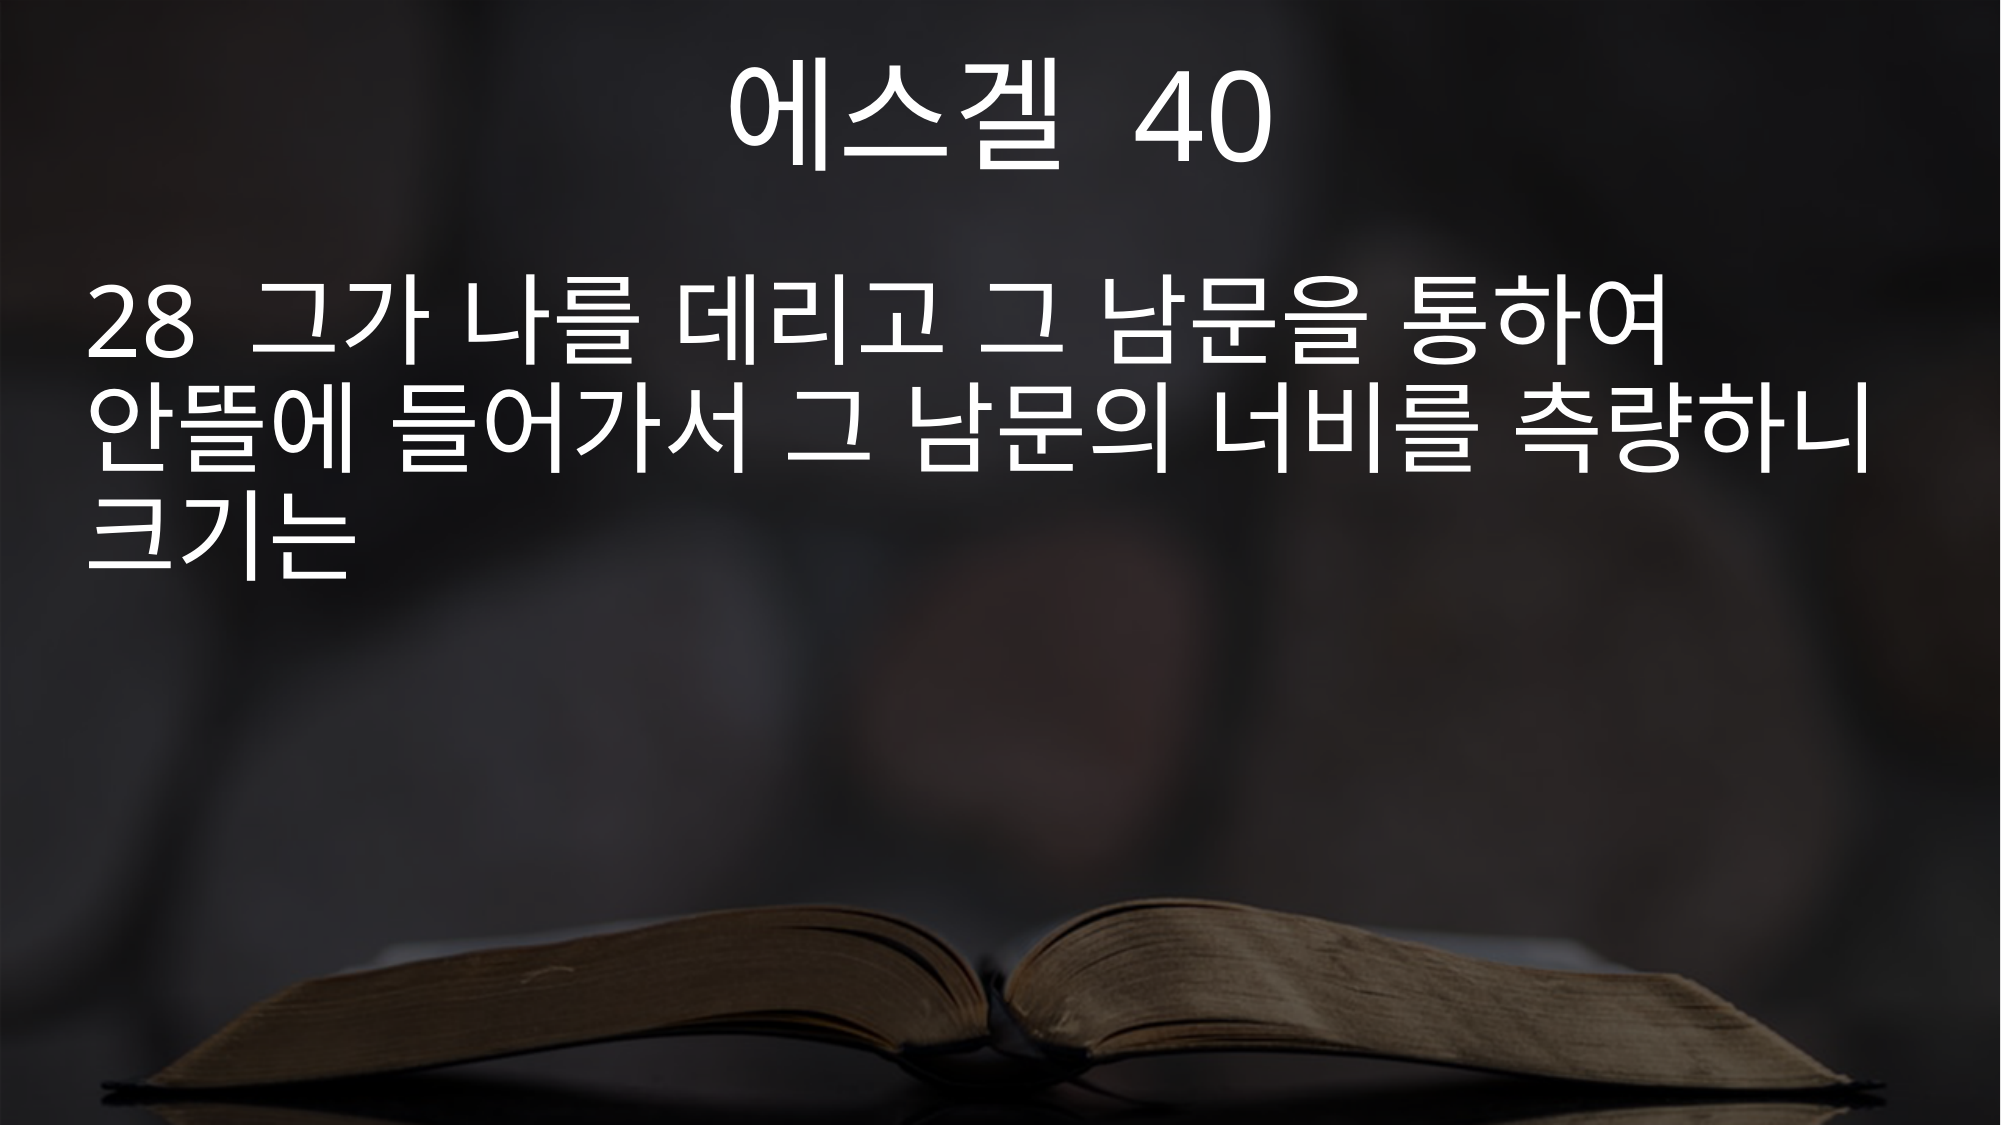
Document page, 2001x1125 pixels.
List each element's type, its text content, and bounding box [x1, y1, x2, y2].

footer 에스겔 40 [0, 32, 2000, 192]
list 28 그가 나를 데리고 그 남문을 통하여 안뜰에 들어가서 그 남문의 너비를 측량하니 크기는 [69, 263, 1953, 423]
picture [0, 0, 2001, 1125]
